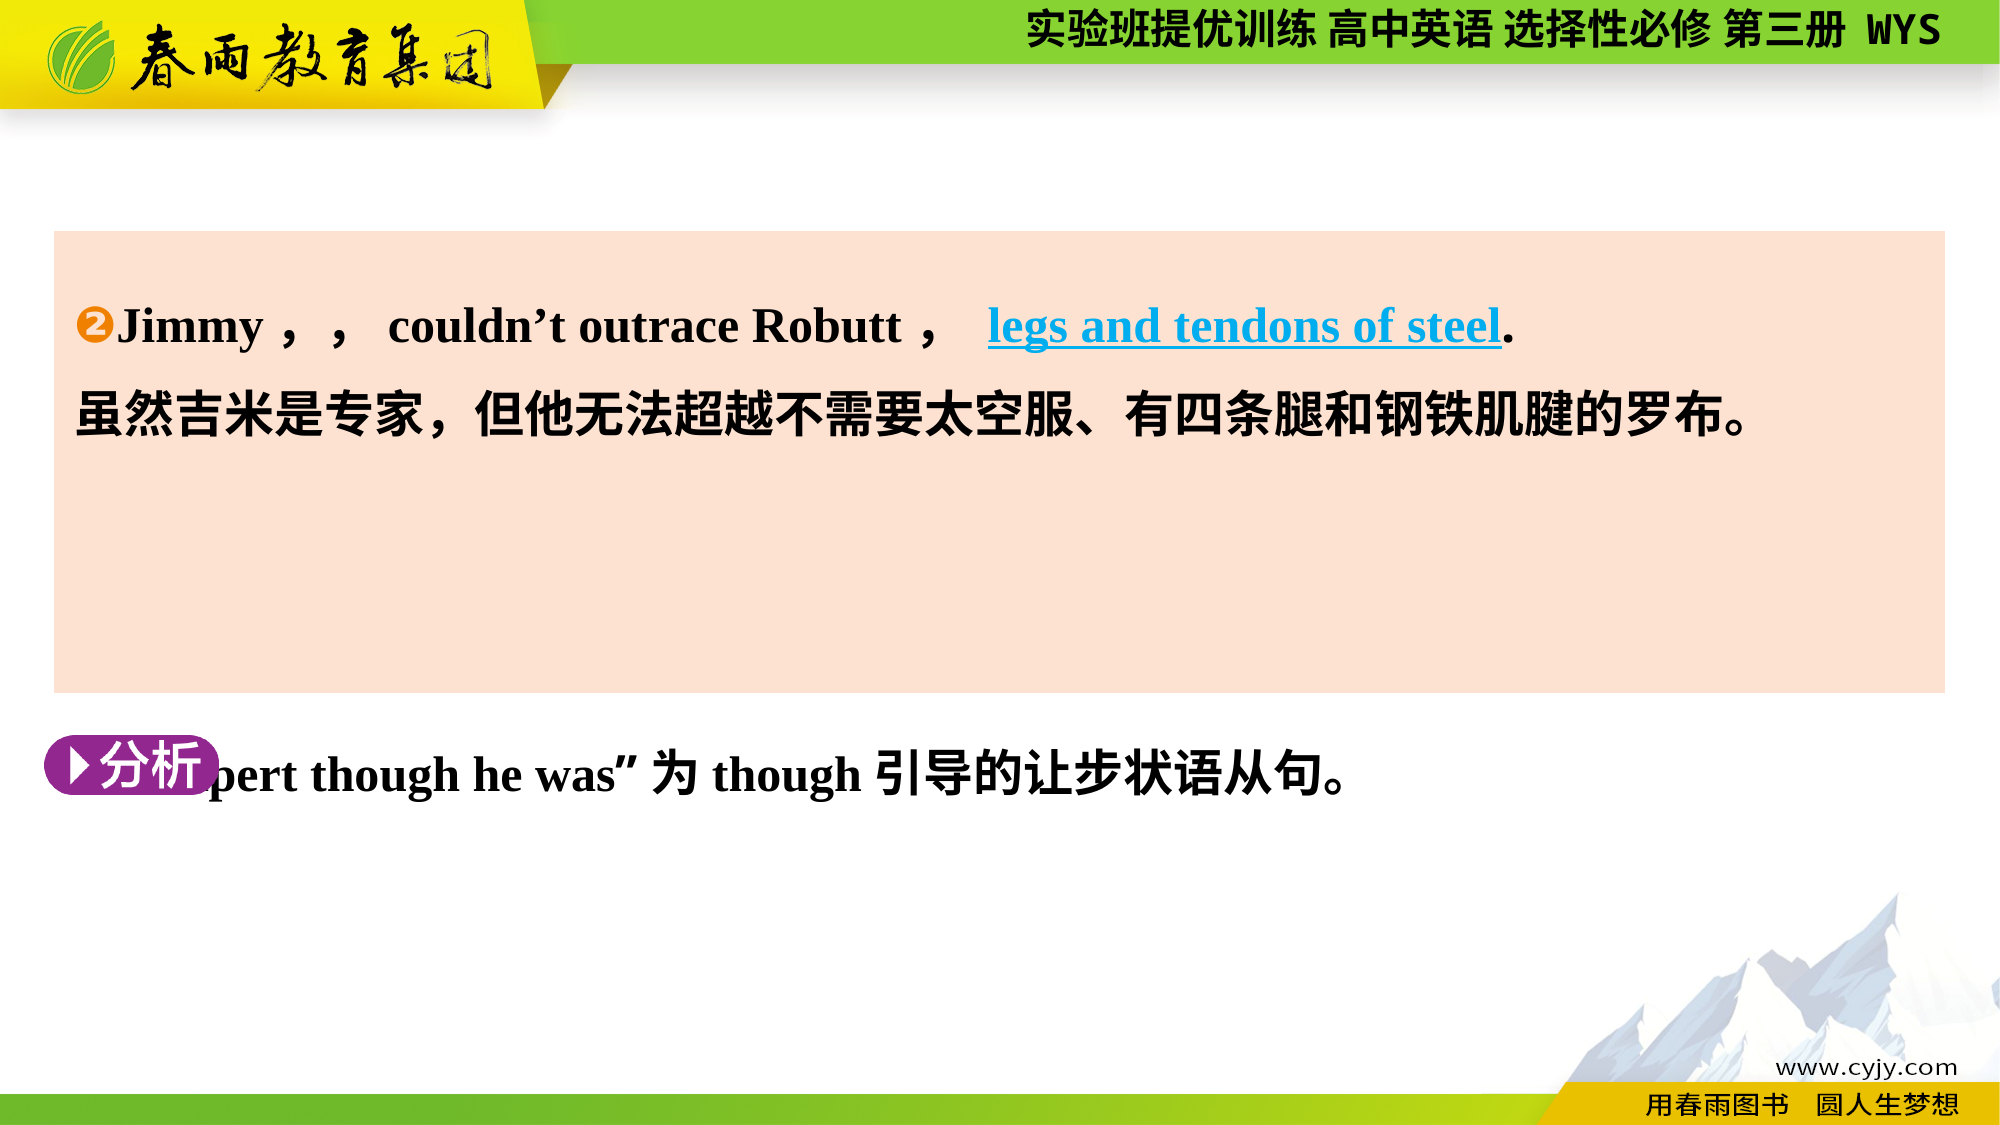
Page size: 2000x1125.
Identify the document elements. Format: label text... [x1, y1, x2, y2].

text_box “expert though he was”为though引导的让步状语从句。 [59, 704, 1944, 810]
picture [0, 0, 2000, 1125]
